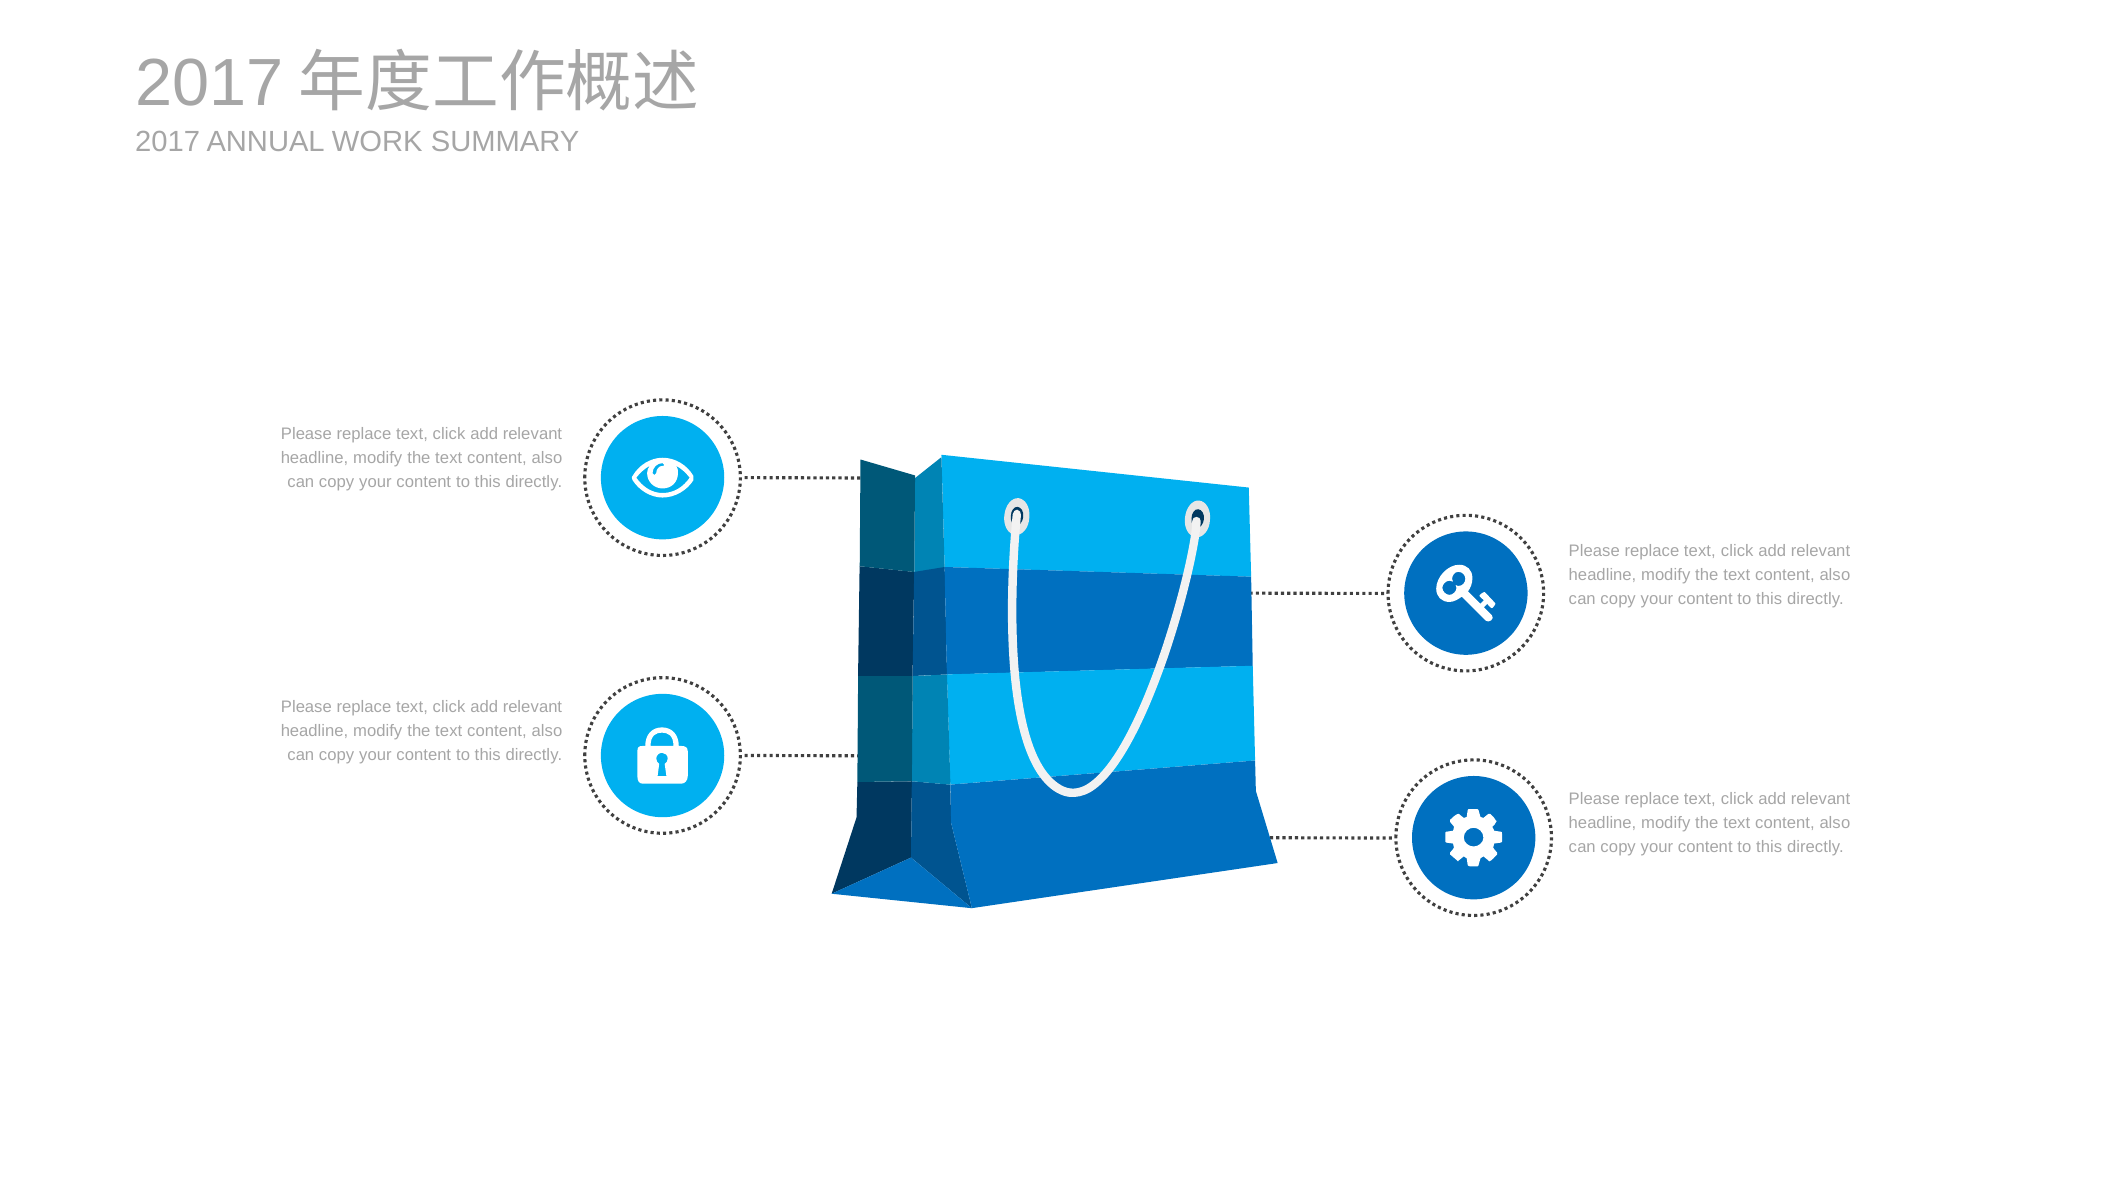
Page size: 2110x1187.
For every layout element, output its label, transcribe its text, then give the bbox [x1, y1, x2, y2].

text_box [1387, 515, 1544, 671]
text_box 2017年度工作概述 [135, 38, 783, 119]
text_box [584, 399, 741, 556]
text_box Please replace text, click add relevant headline, modify the text content, also can copy your content to this directly. [271, 419, 563, 491]
text_box 2017 ANNUAL WORK SUMMARY [135, 122, 596, 158]
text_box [584, 677, 741, 834]
text_box Please replace text, click add relevant headline, modify the text content, also can copy your content to this directly. [1568, 784, 1860, 856]
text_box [1395, 759, 1552, 916]
text_box Please replace text, click add relevant headline, modify the text content, also can copy your content to this directly. [1568, 535, 1860, 608]
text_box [831, 454, 1278, 909]
text_box Please replace text, click add relevant headline, modify the text content, also can copy your content to this directly. [271, 692, 563, 764]
